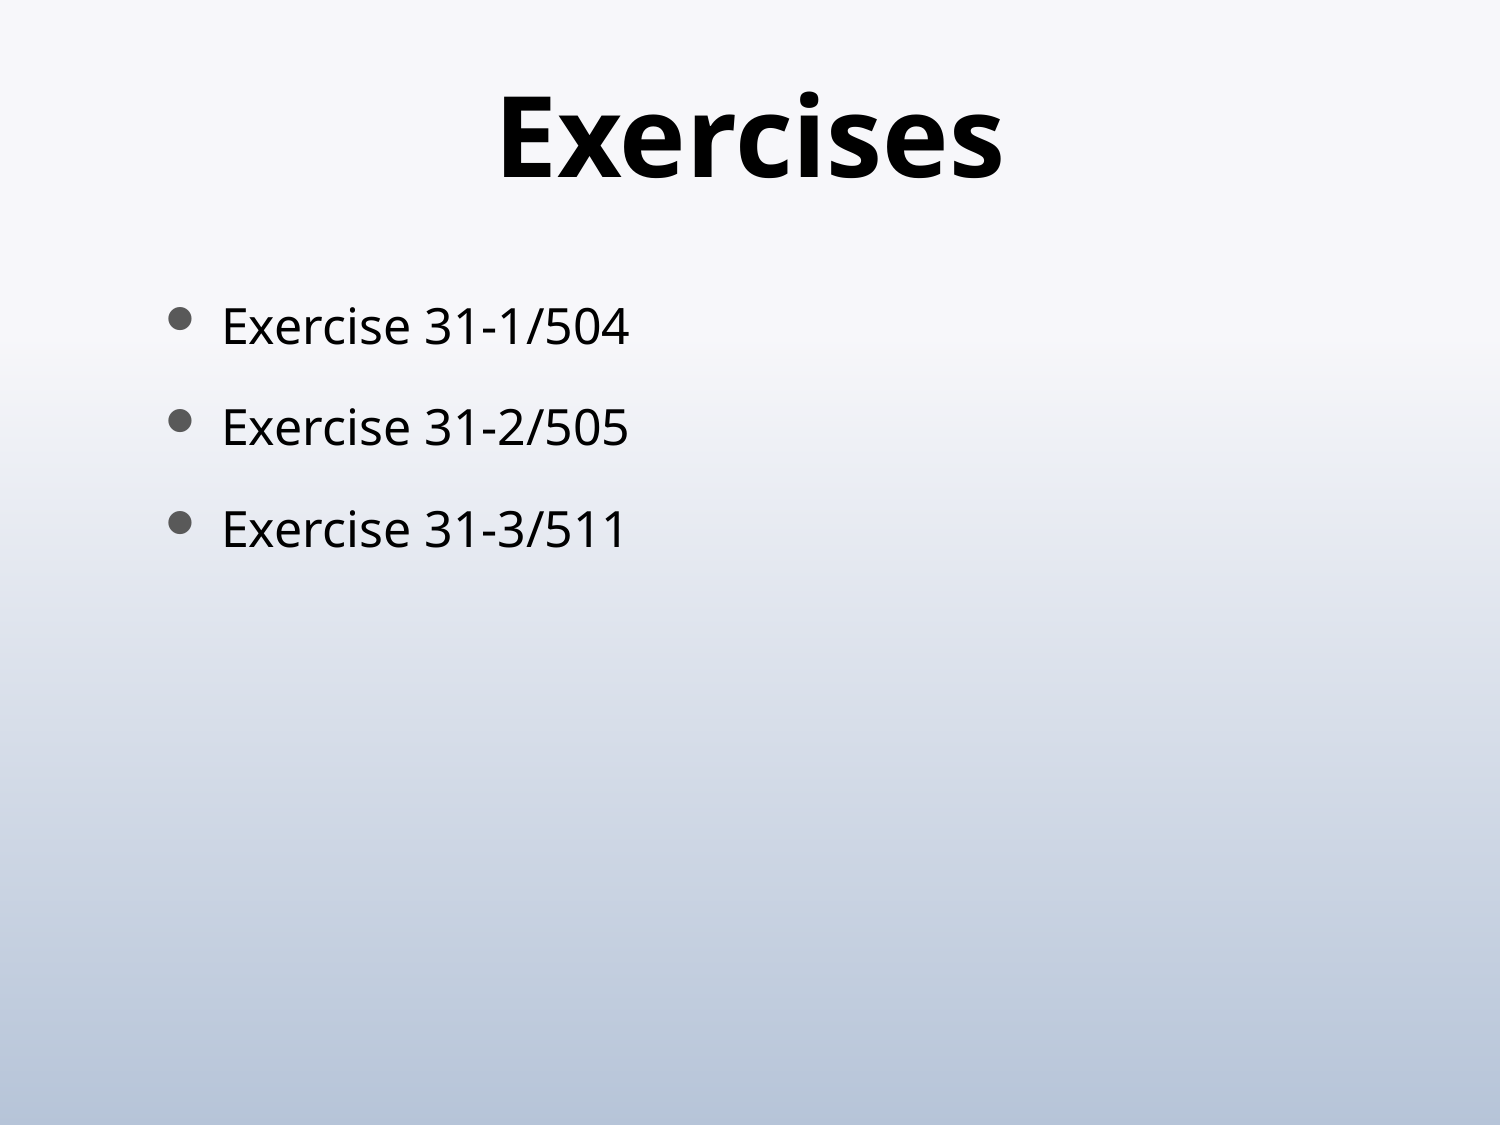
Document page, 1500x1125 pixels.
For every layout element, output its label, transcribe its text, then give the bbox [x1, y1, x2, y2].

list Exercise 31-1/504 Exercise 31-2/505 Exercise 31-3/511 [150, 286, 1350, 993]
title Exercises [150, 37, 1350, 245]
